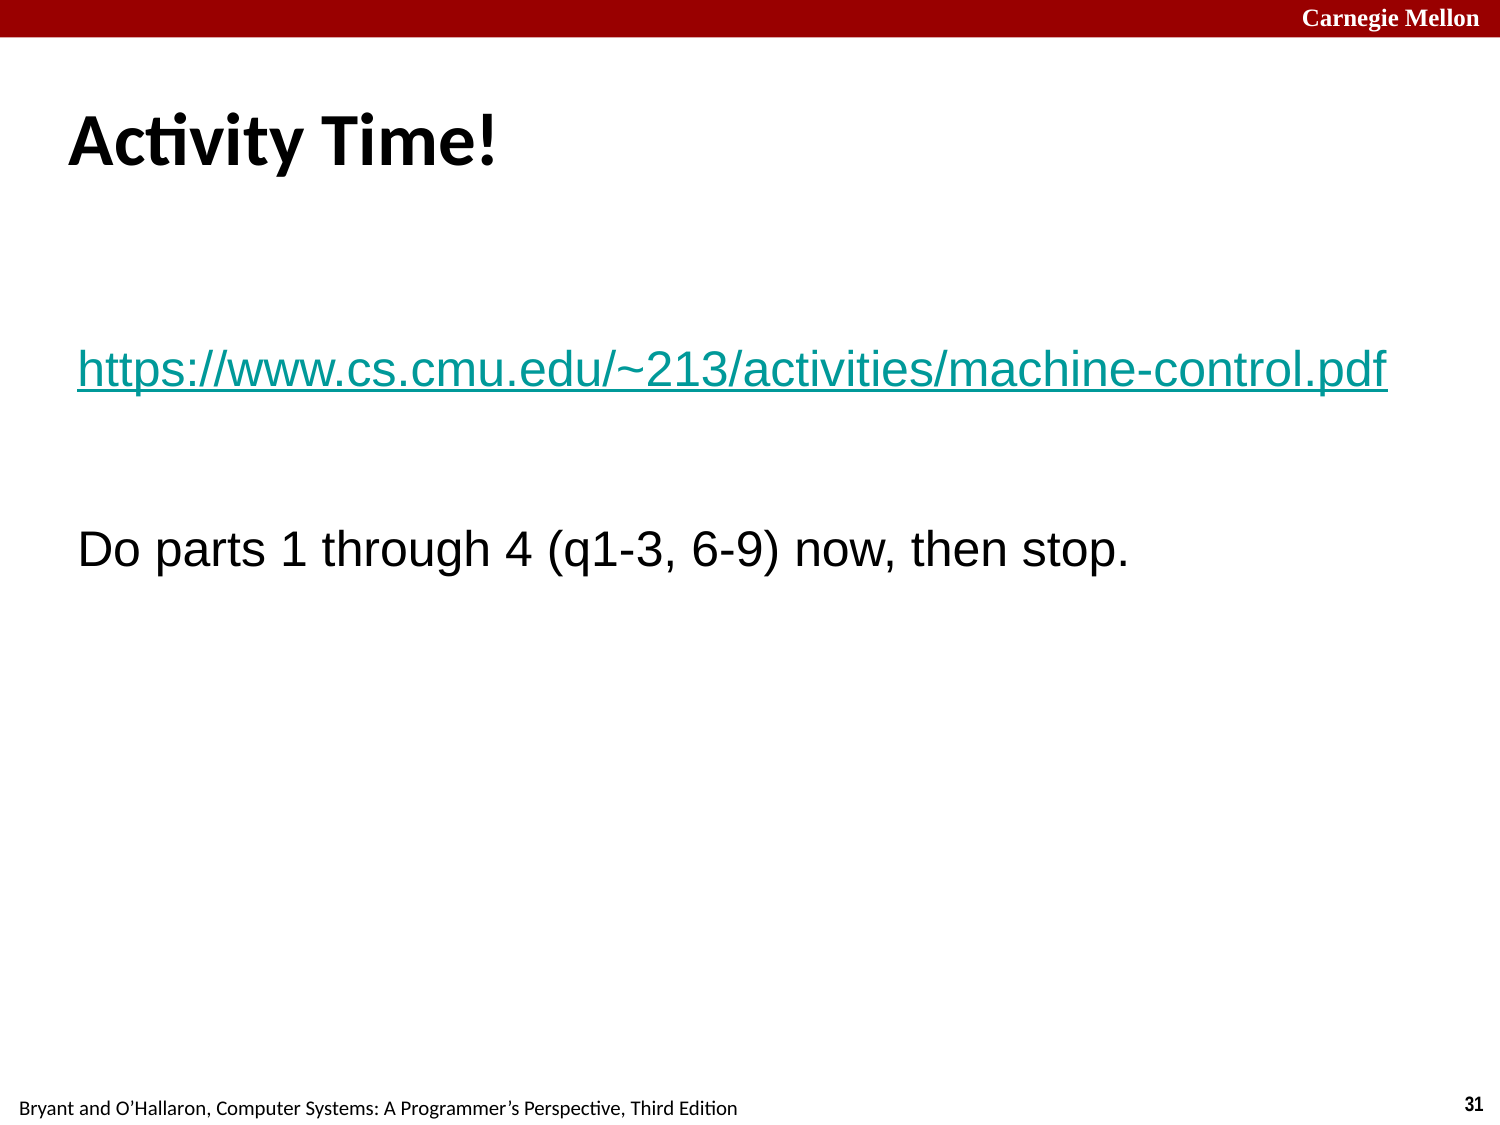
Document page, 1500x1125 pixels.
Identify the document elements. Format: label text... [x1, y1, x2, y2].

text_box https://www.cs.cmu.edu/~213/activities/machine-control.pdf Do parts 1 through 4 (q1-3, 6-9) now, then stop. [62, 329, 1431, 584]
title Activity Time! [62, 41, 1438, 230]
